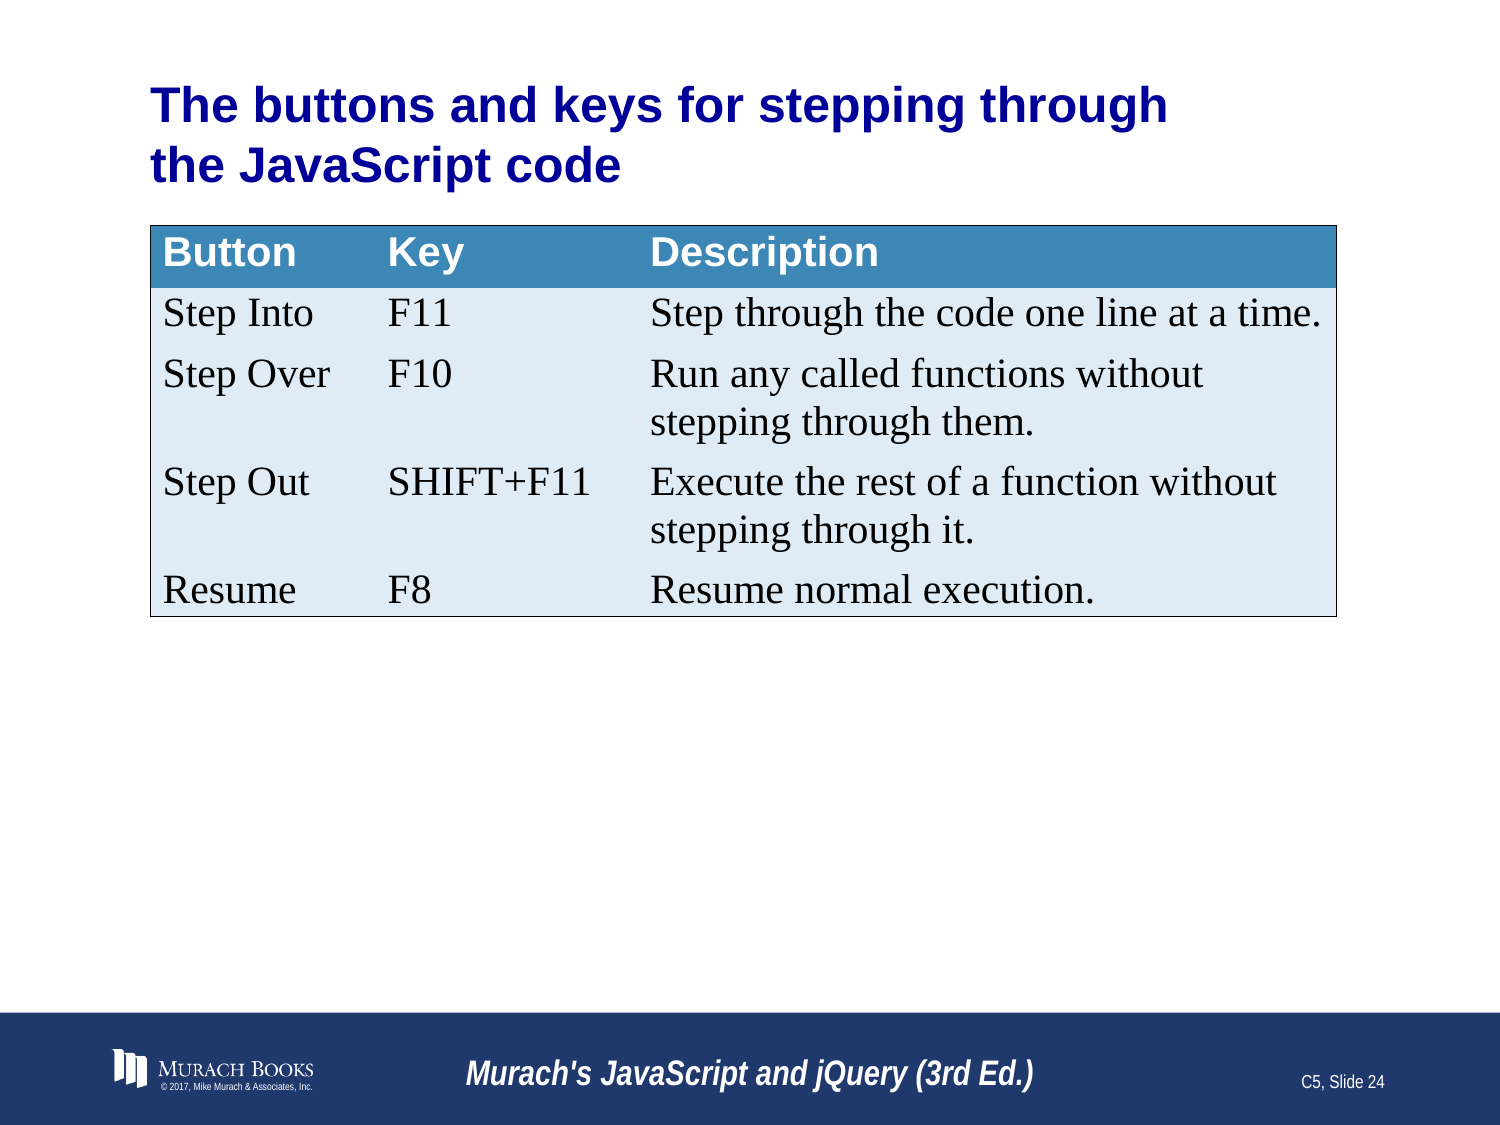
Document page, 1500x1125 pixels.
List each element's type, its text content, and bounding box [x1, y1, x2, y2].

slide_number C5, Slide 24 [1087, 1025, 1400, 1100]
title The buttons and keys for stepping through the JavaScript code [150, 72, 1350, 194]
footer © 2017, Mike Murach & Associates, Inc. [12, 1025, 463, 1100]
slide_number Murach's JavaScript and jQuery (3rd Ed.) [463, 1025, 1050, 1100]
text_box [149, 212, 1363, 630]
